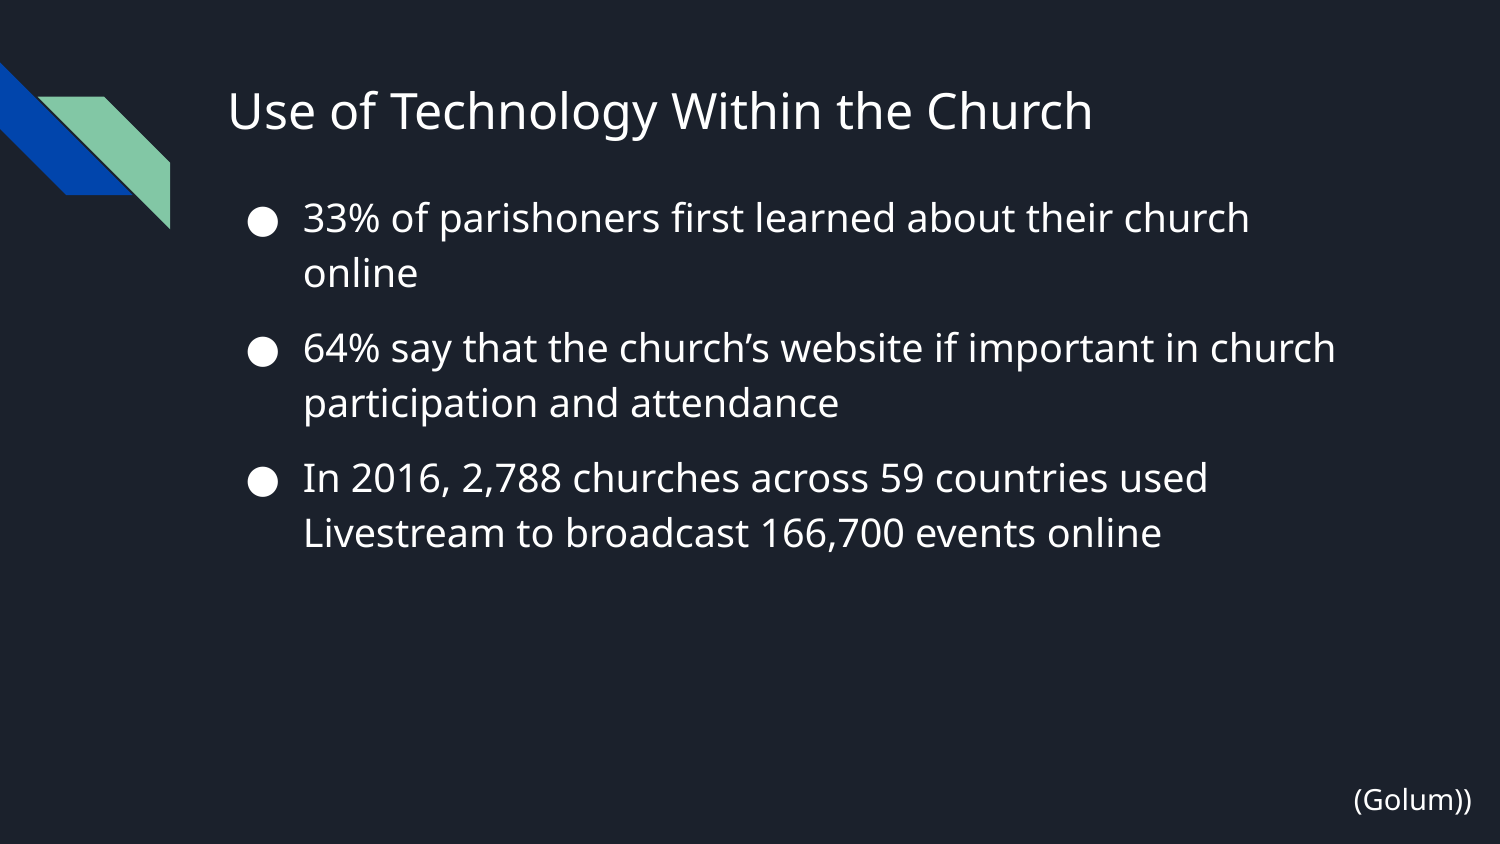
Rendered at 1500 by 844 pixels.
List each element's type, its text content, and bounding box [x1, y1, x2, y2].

title Use of Technology Within the Church [212, 64, 1368, 171]
list 33% of parishoners first learned about their church online 64% say that the church’s website if important in church participation and attendance In 2016, 2,788 churches across 59 countries used Livestream to broadcast 166,700 events online [212, 171, 1368, 735]
text_box (Golum)) [1339, 765, 1500, 844]
